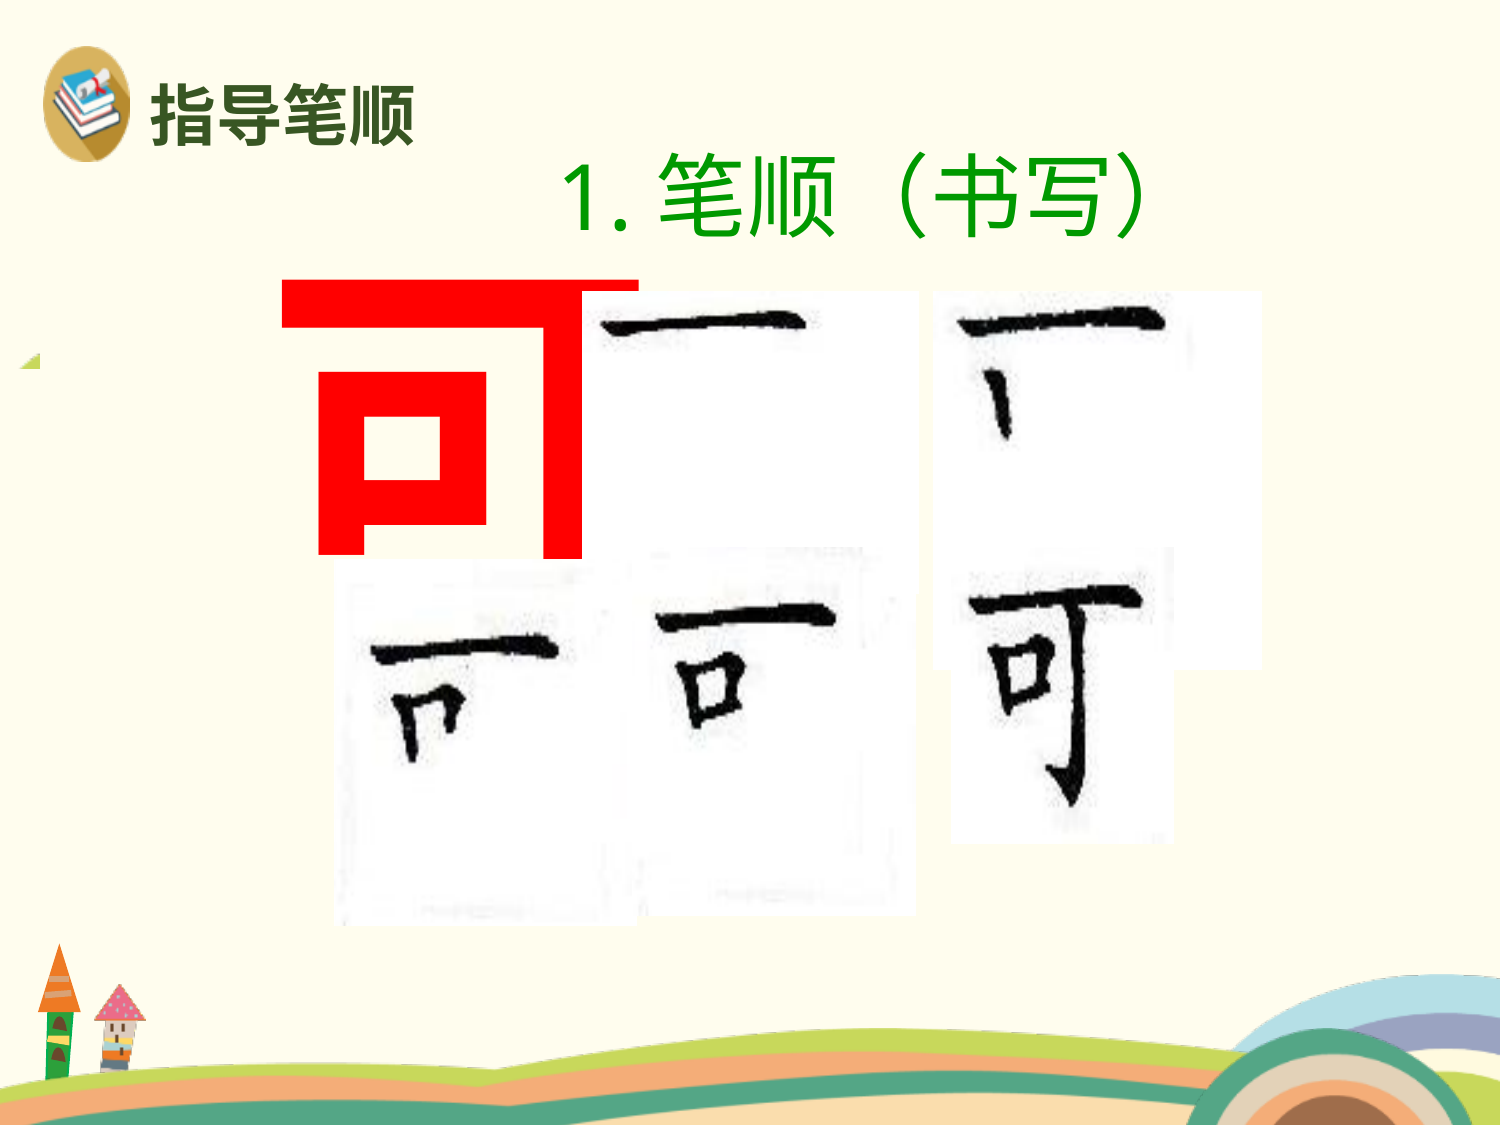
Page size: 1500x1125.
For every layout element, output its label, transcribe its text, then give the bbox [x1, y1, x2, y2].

picture [0, 0, 1500, 1125]
text_box 指导笔顺 [134, 66, 432, 161]
text_box 1.笔顺（书写） [541, 130, 1221, 256]
text_box 可 [248, 241, 418, 447]
